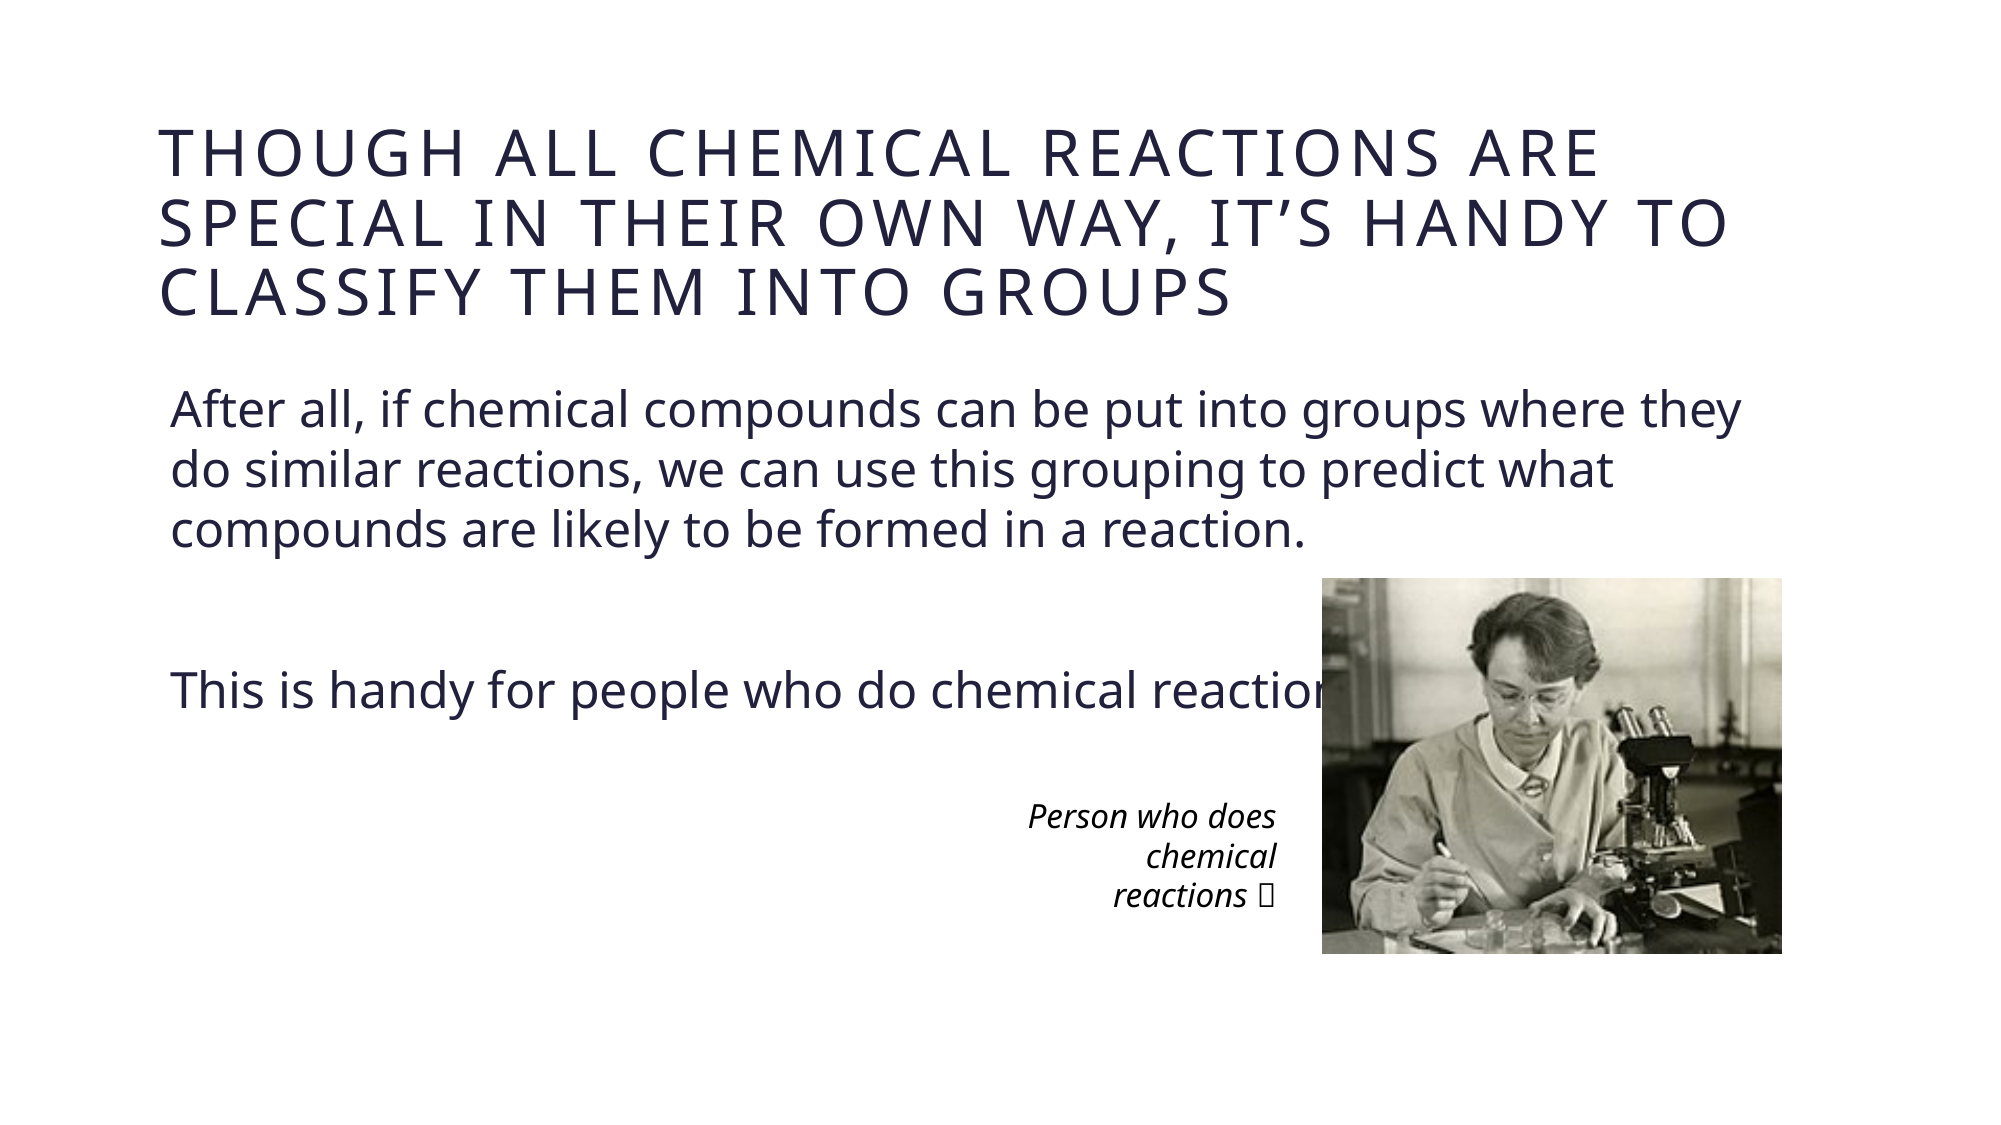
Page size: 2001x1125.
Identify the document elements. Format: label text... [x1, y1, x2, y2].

title Though all chemical reactions are special in their own way, it’s handy to classify them into groups [143, 112, 1782, 338]
text_box Person who does chemical reactions  [999, 787, 1292, 922]
list After all, if chemical compounds can be put into groups where they do similar reactions, we can use this grouping to predict what compounds are likely to be formed in a reaction. This is handy for people who do chemical reactions. [155, 369, 1782, 1013]
picture [1322, 578, 1782, 954]
